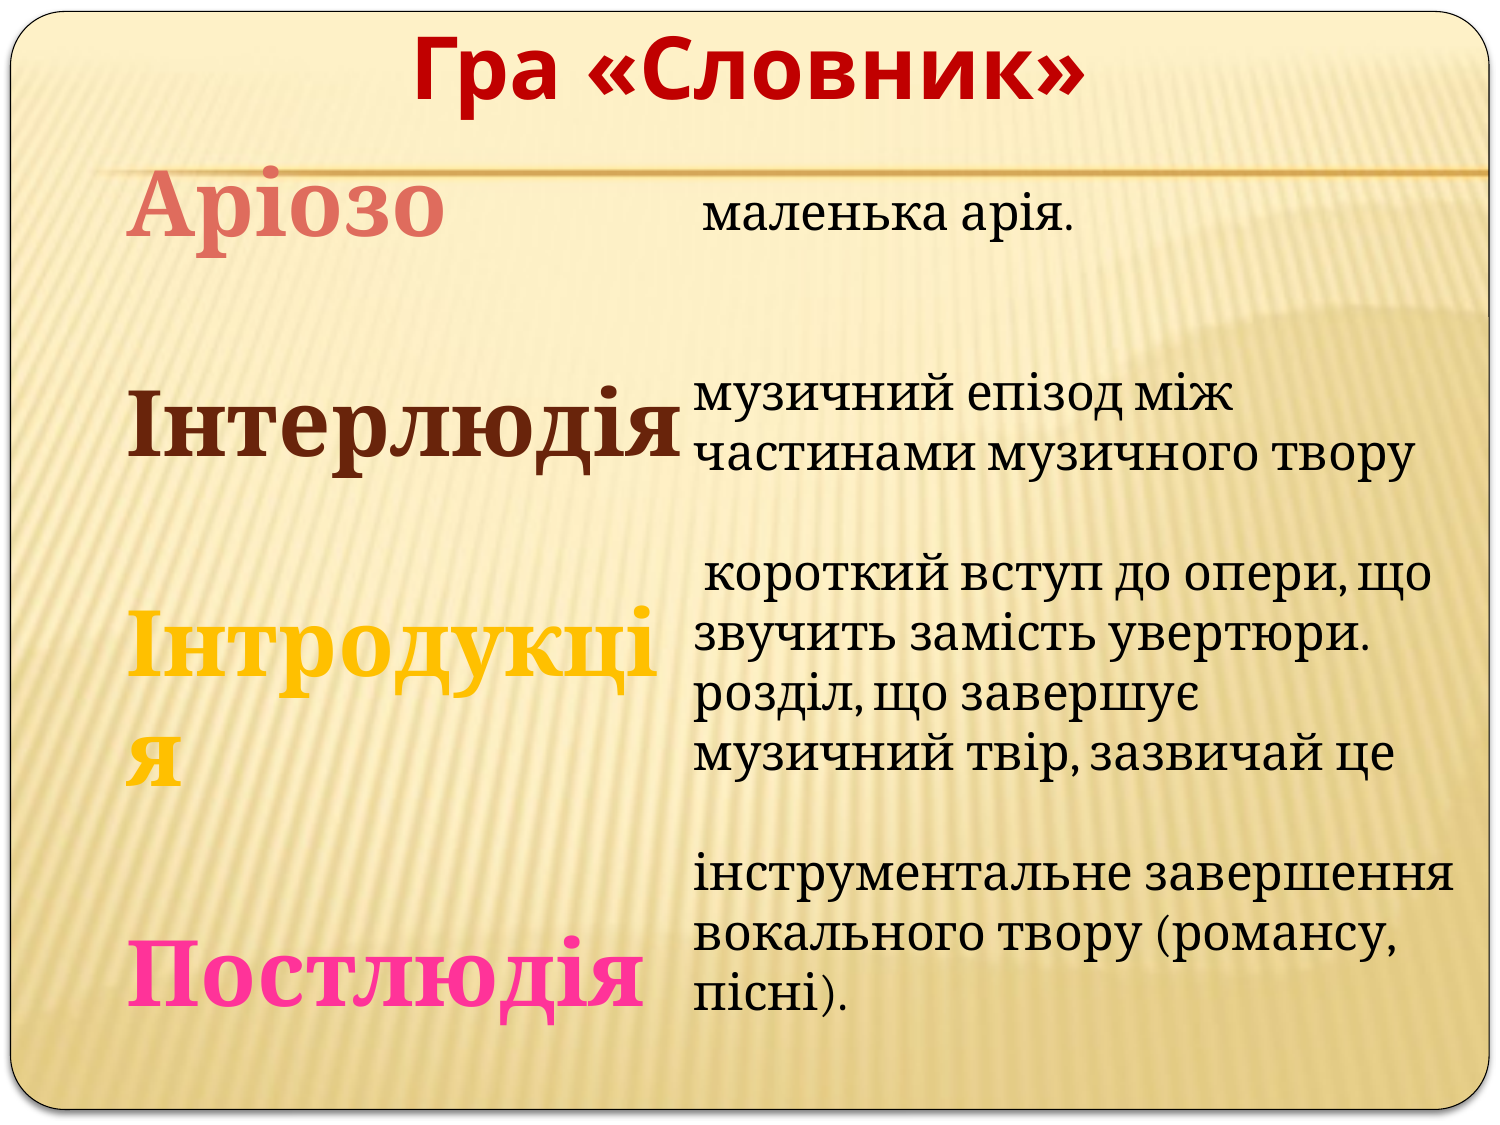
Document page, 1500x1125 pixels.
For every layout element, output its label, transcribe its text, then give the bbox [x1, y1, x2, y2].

text_box Аріозо Інтерлюдія Інтродукція Постлюдія [112, 137, 703, 1077]
title Гра «Словник» [395, 0, 1117, 172]
picture [12, 12, 1488, 1108]
text_box маленька арія. музичний епізод між частинами музичного твору короткий вступ до опери, що звучить замість увертюри. розділ, що завершує музичний твір, зазвичай це інстру­ментальне завершення вокального твору (романсу, пісні). [679, 172, 1471, 1028]
